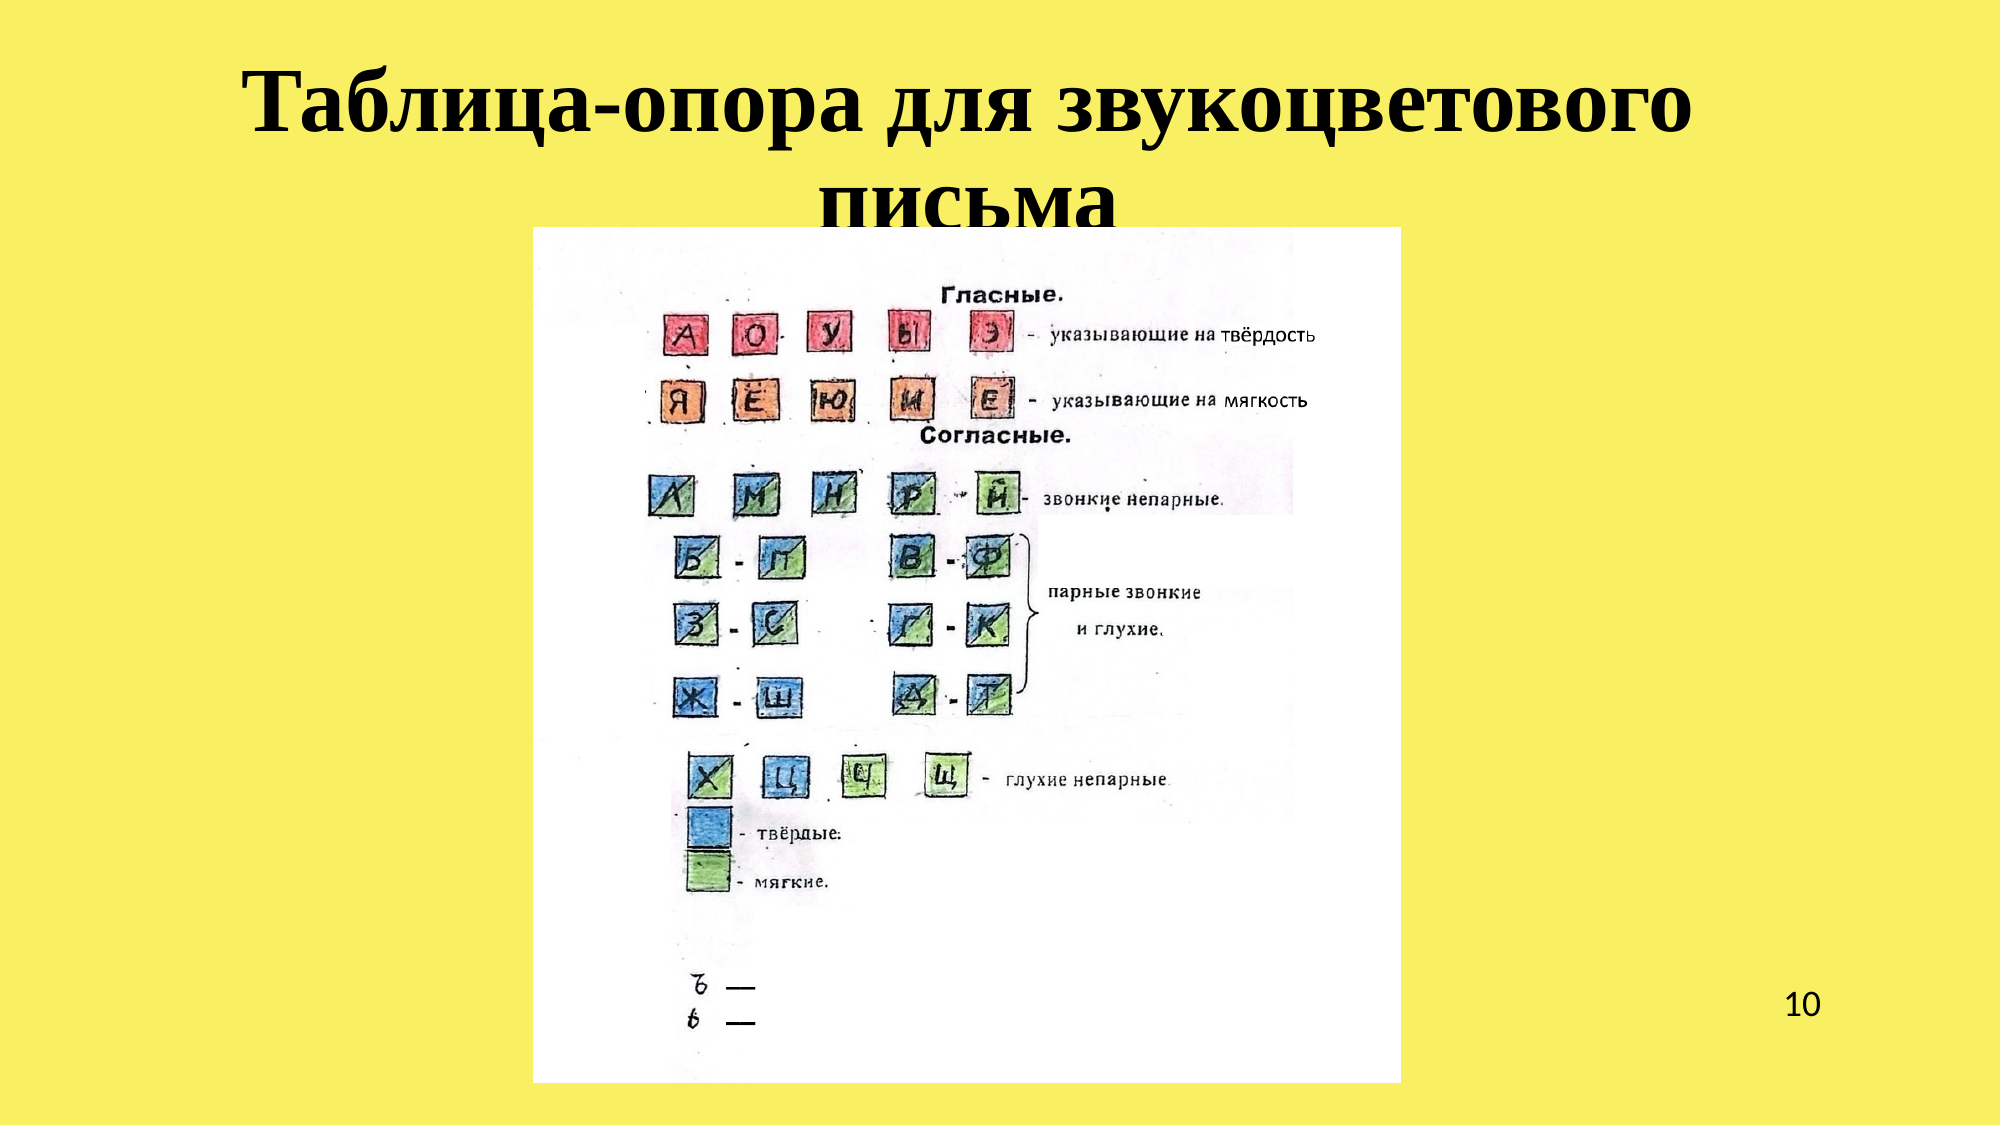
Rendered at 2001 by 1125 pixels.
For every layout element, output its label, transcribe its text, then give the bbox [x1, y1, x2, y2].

title Таблица-опора для звукоцветового письма [106, 42, 1832, 260]
text_box 10 [1737, 971, 1867, 1032]
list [533, 227, 1401, 1083]
